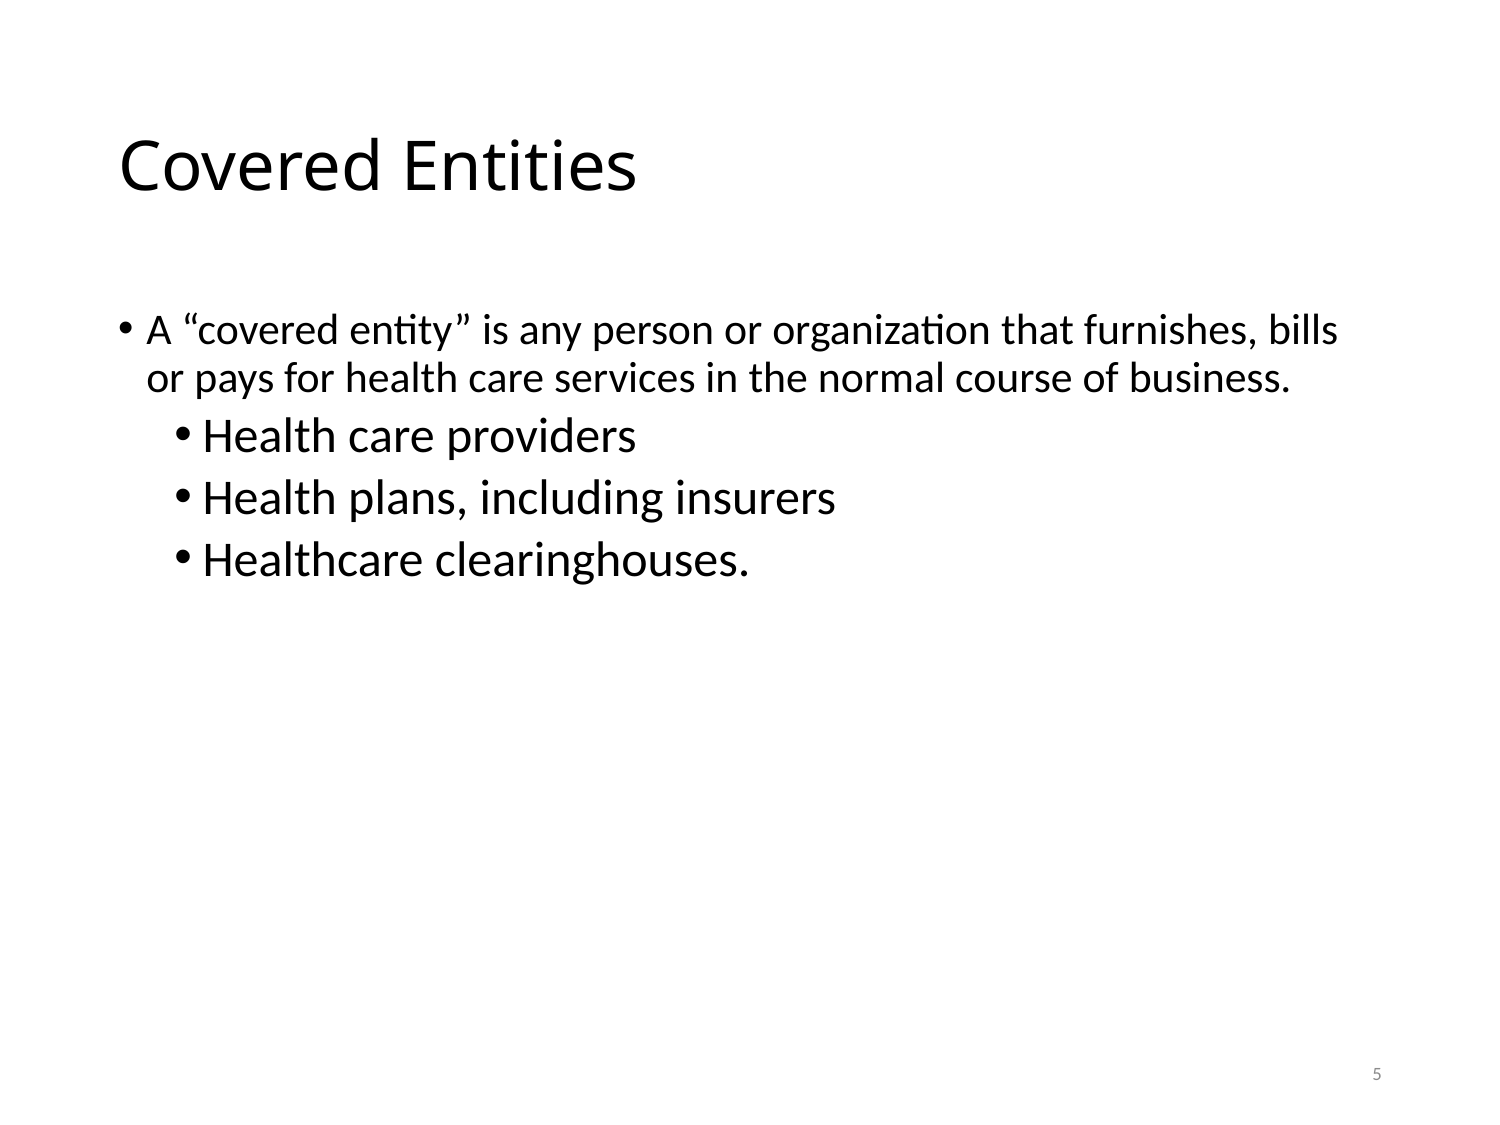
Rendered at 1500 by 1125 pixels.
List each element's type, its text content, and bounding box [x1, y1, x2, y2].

title Covered Entities [103, 59, 1397, 278]
list A “covered entity” is any person or organization that furnishes, bills or pays for health care services in the normal course of business. Health care providers Health plans, including insurers Healthcare clearinghouses. [103, 299, 1397, 1014]
slide_number 5 [1059, 1042, 1397, 1103]
